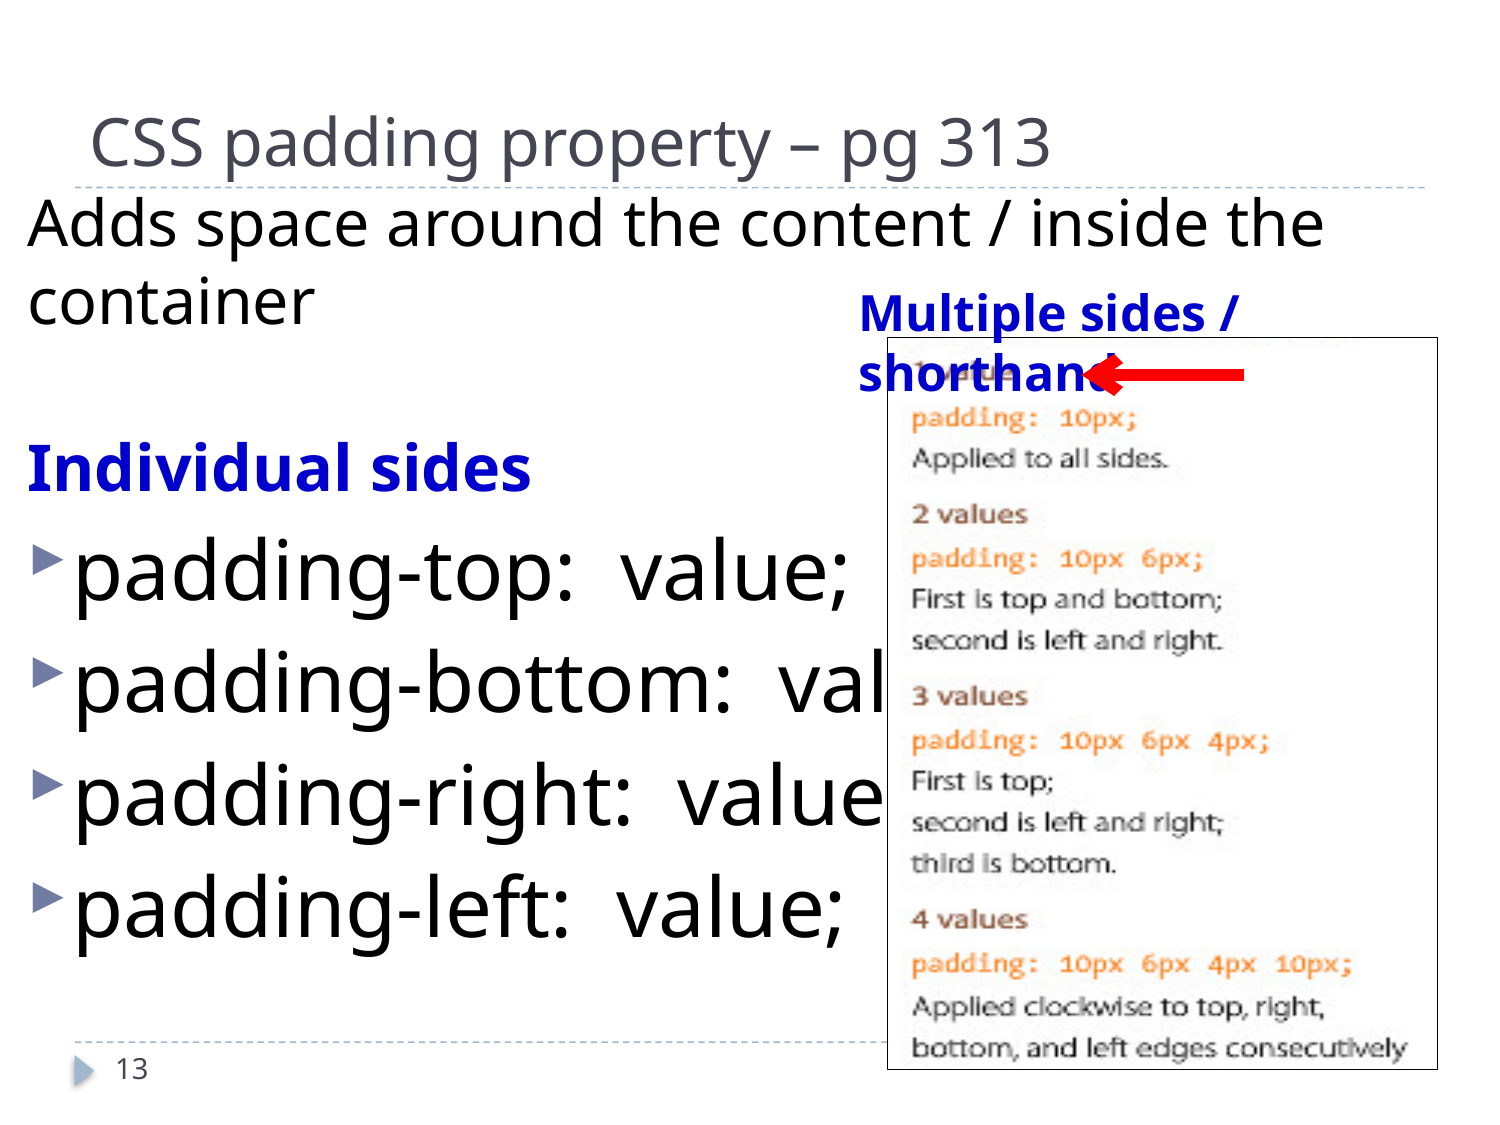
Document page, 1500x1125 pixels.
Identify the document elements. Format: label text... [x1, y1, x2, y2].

slide_number 13 [100, 1042, 426, 1103]
text_box Multiple sides / shorthand [843, 274, 1482, 409]
list Adds space around the content / inside the container Individual sides padding-top: value; padding-bottom: value; padding-right: value; padding-left: value; [12, 174, 1475, 975]
picture [887, 337, 1438, 1069]
title CSS padding property – pg 313 [75, 24, 1425, 174]
